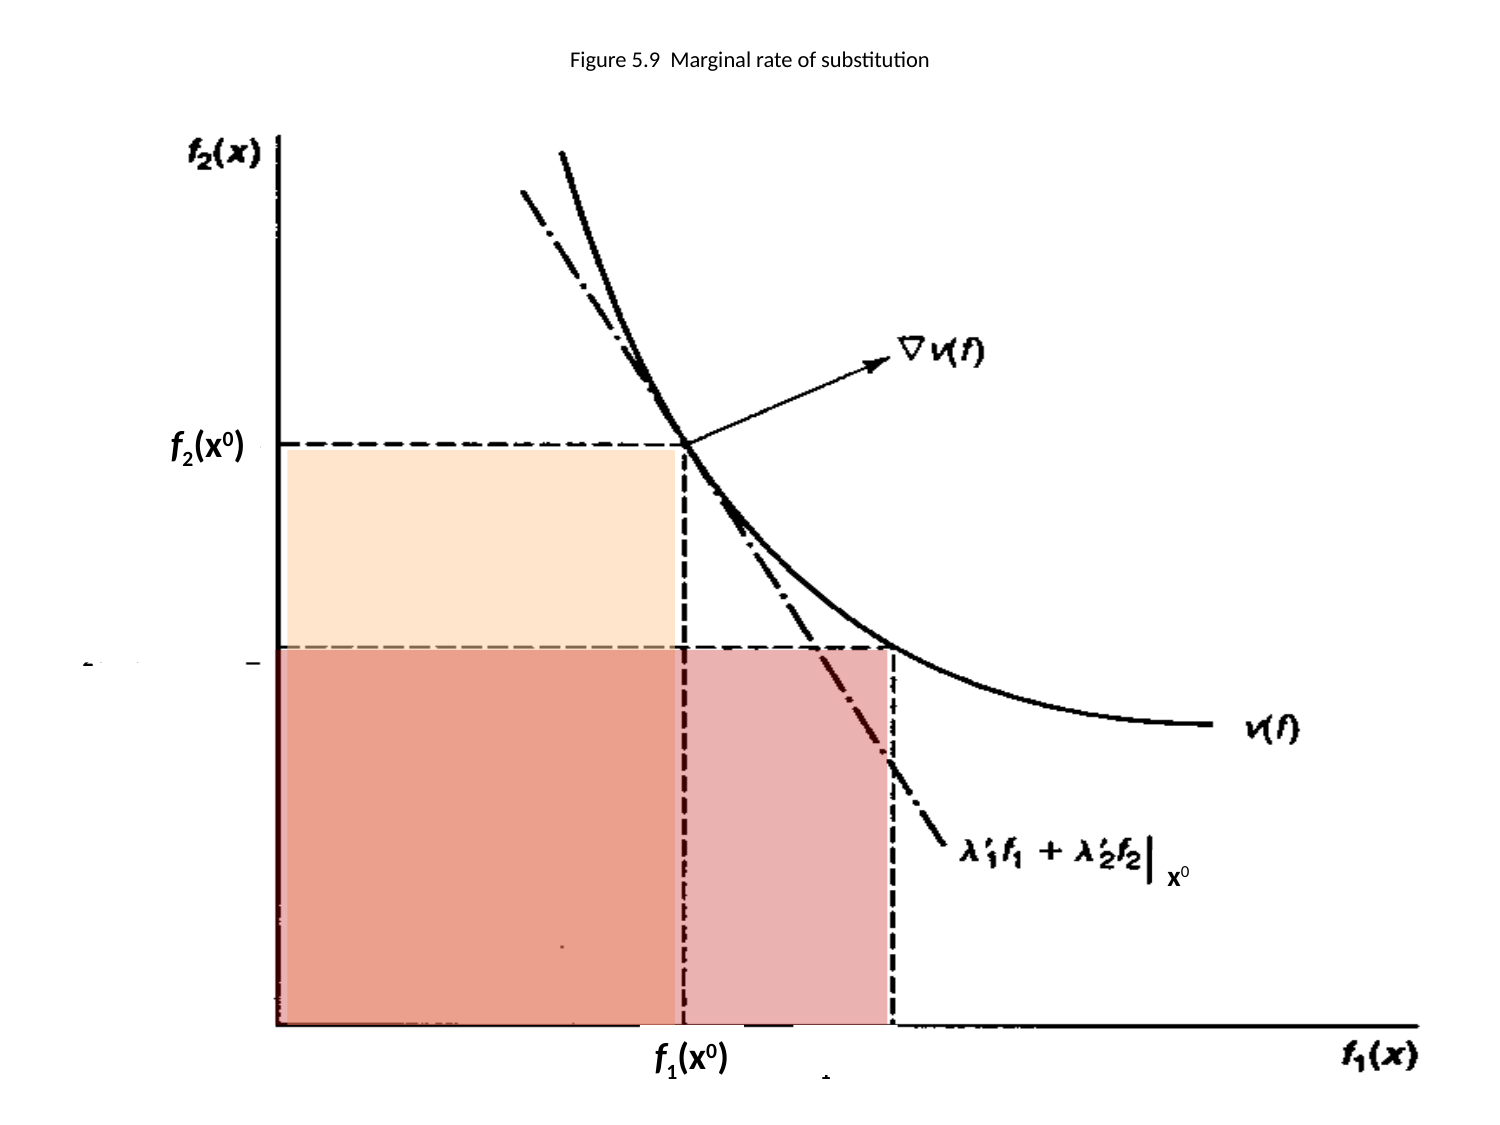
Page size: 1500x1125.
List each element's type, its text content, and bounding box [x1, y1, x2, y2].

picture [0, 99, 1500, 1124]
title Figure 5.9 Marginal rate of substitution [75, 37, 1425, 80]
